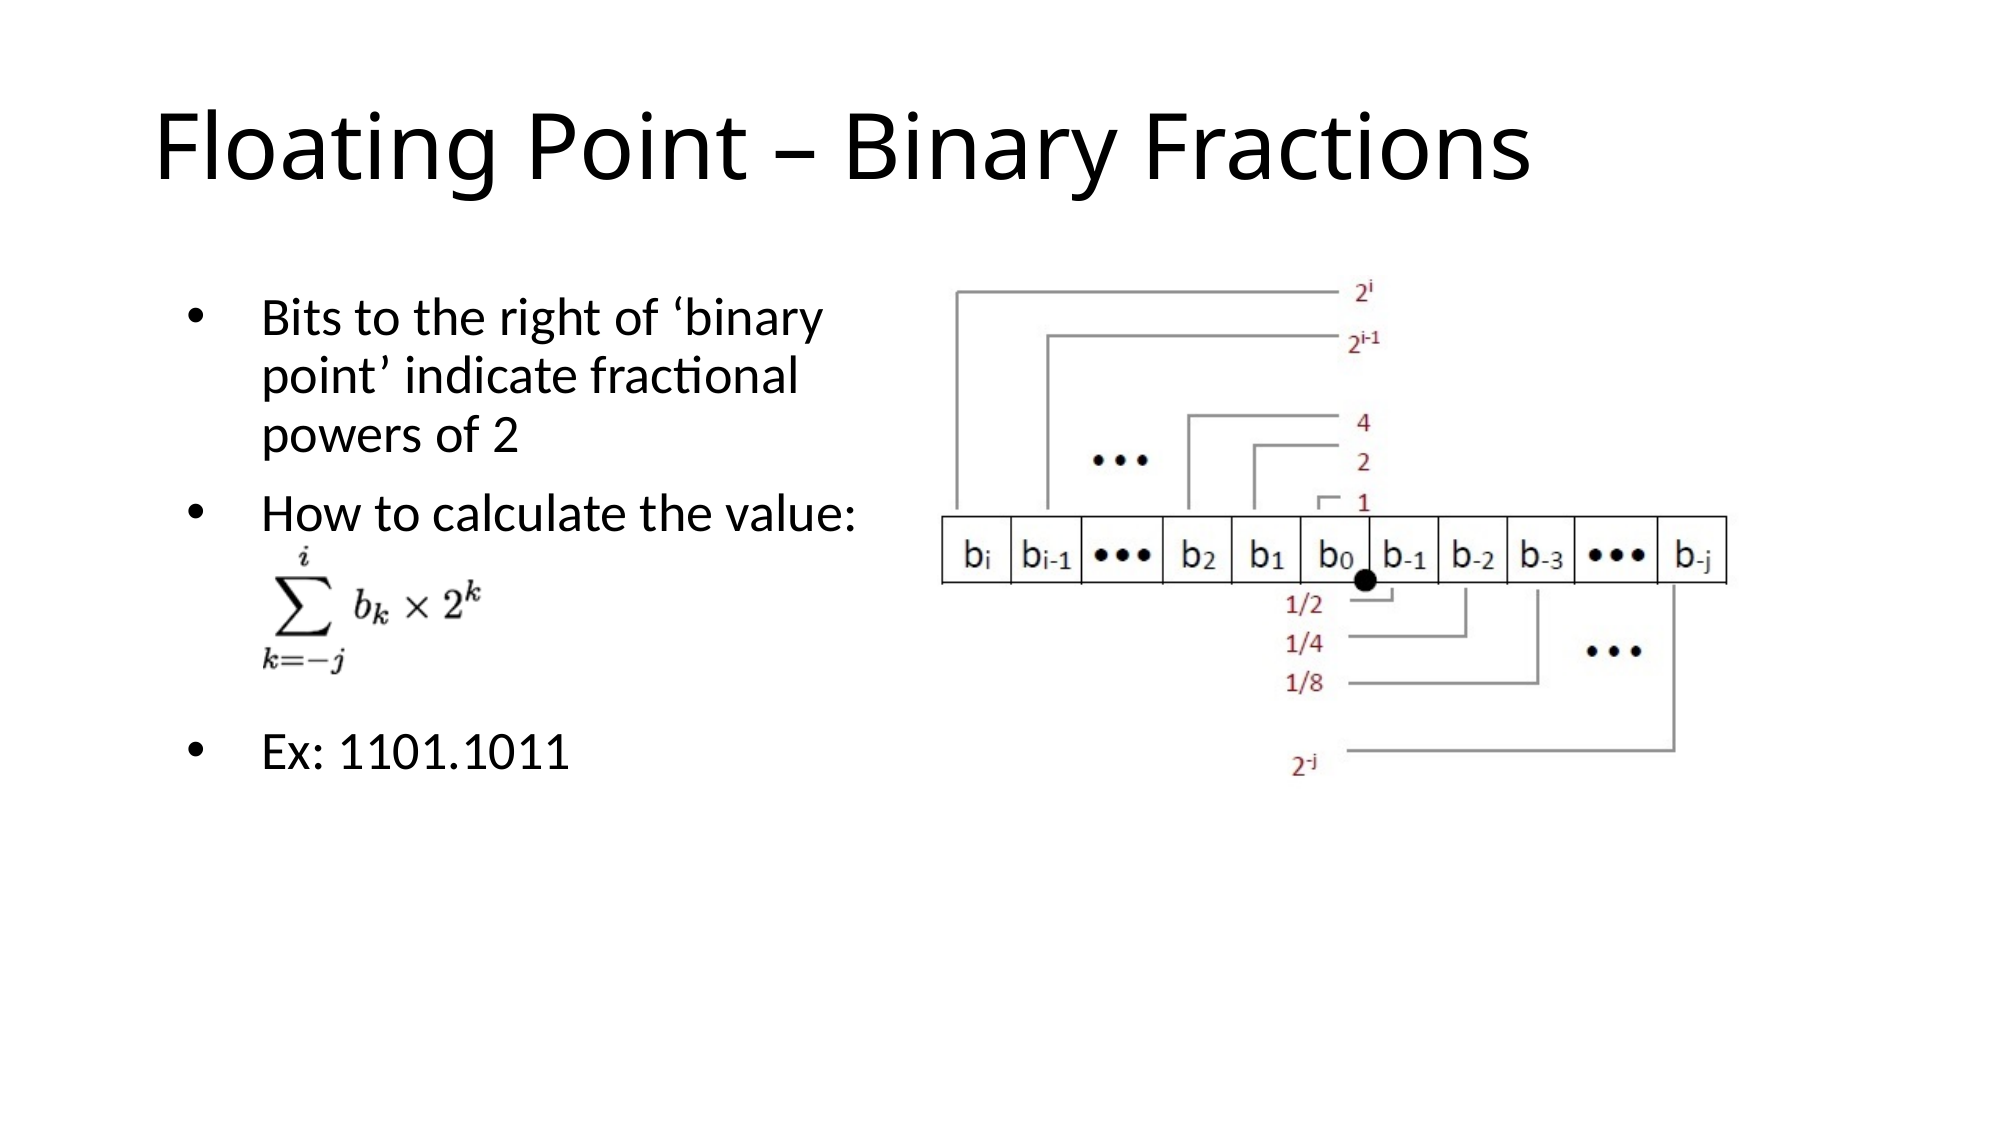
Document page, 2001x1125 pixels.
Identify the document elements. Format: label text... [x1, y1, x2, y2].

picture [263, 545, 497, 695]
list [937, 275, 1776, 848]
title Floating Point – Binary Fractions [137, 75, 1896, 207]
list Bits to the right of ‘binary point’ indicate fractional powers of 2 How to calculate the value: Ex: 1101.1011 [171, 280, 919, 960]
